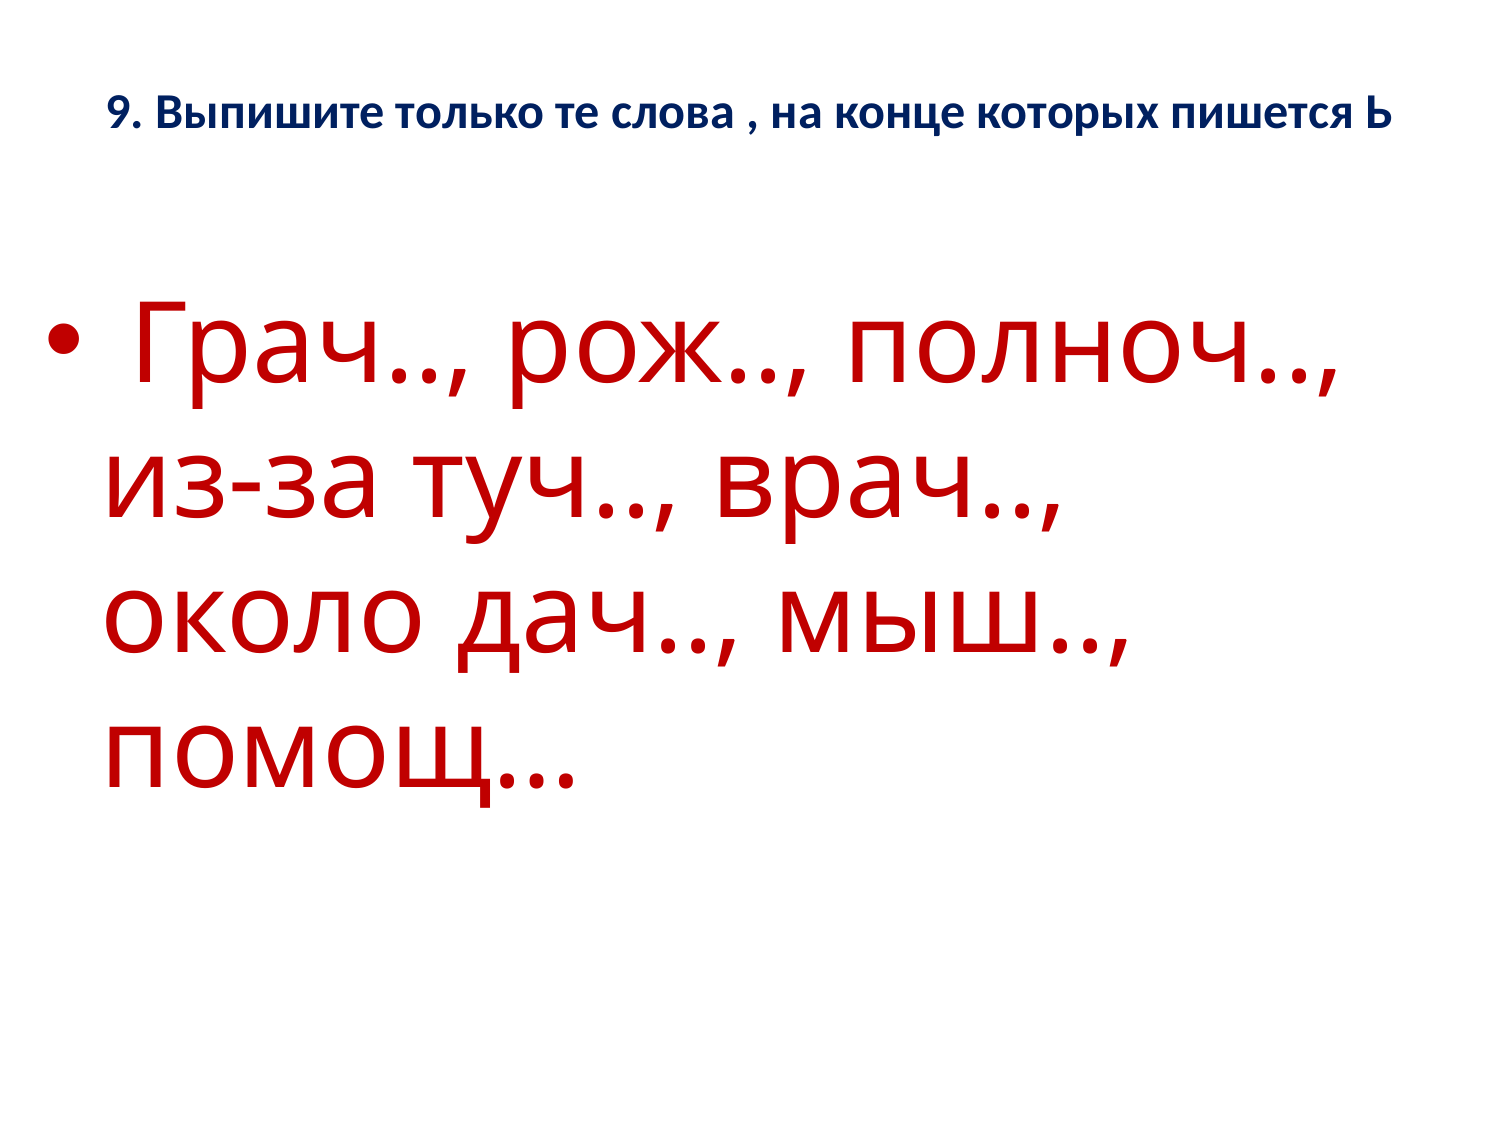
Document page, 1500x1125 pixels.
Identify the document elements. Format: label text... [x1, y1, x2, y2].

list Грач.., рож.., полноч.., из-за туч.., врач.., около дач.., мыш.., помощ… [29, 262, 1425, 1083]
title 9. Выпишите только те слова , на конце которых пишется Ь [75, 45, 1425, 233]
